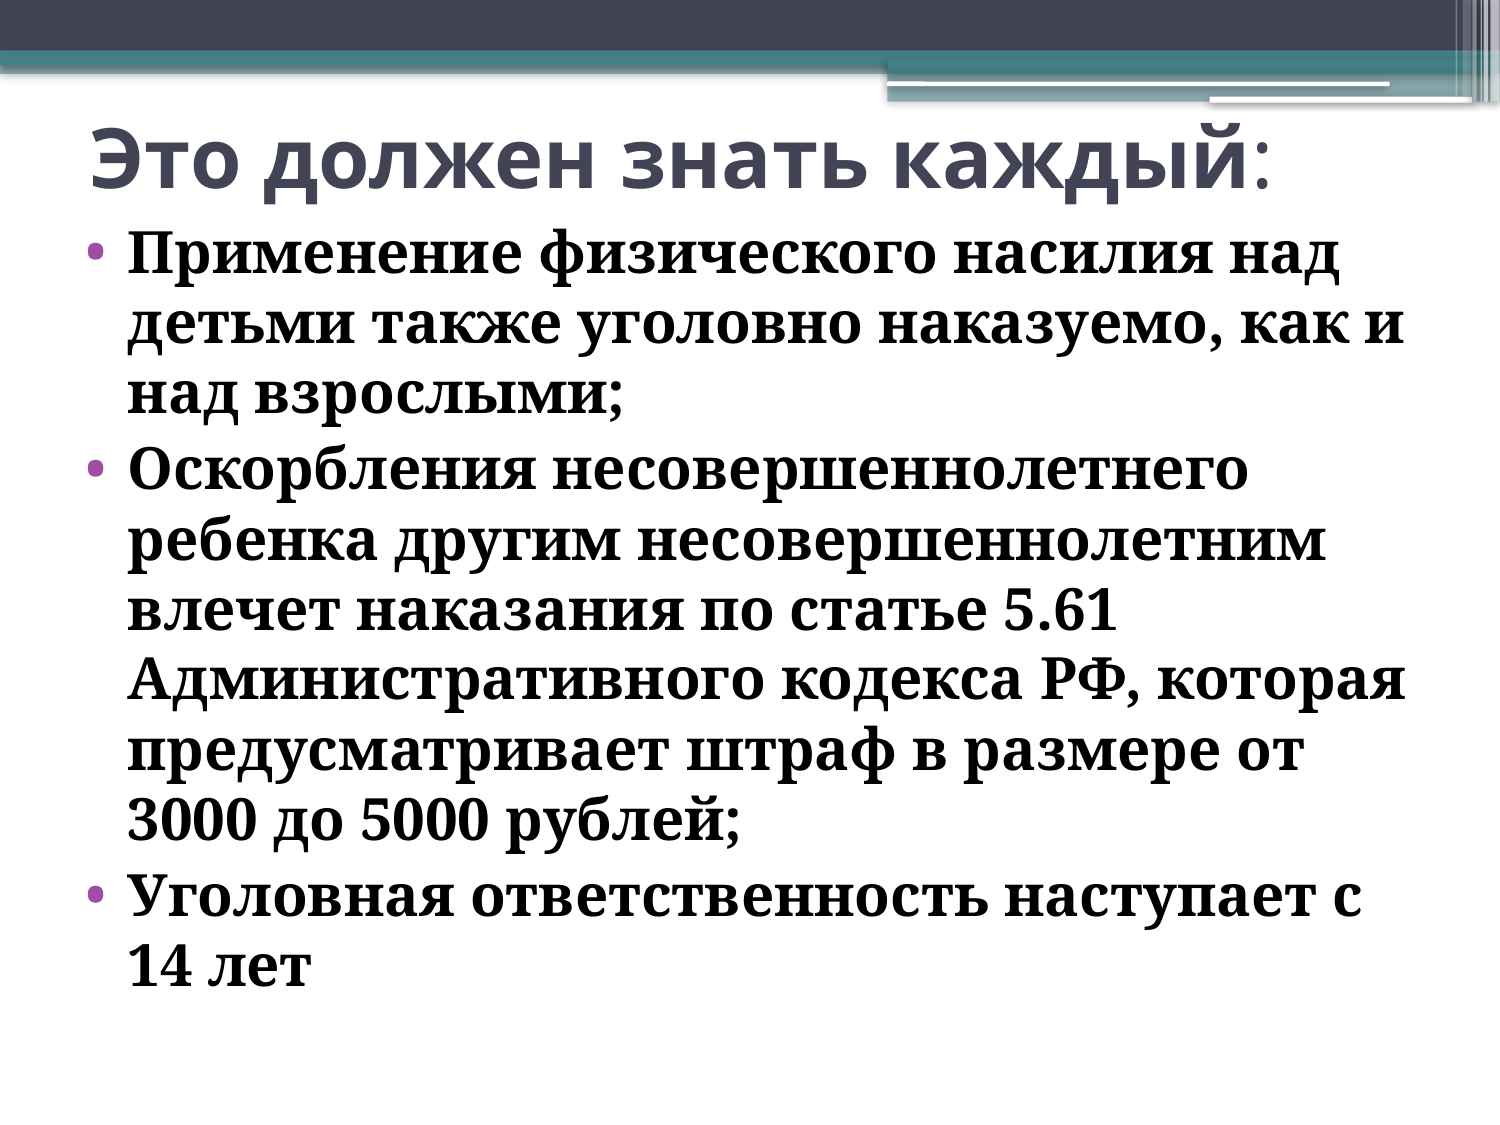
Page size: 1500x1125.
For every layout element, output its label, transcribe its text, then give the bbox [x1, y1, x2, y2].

list Применение физического насилия над детьми также уголовно наказуемо, как и над взрослыми; Оскорбления несовершеннолетнего ребенка другим несовершеннолетним влечет наказания по статье 5.61 Административного кодекса РФ, которая предусматривает штраф в размере от 3000 до 5000 рублей; Уголовная ответственность наступает с 14 лет [53, 208, 1447, 1079]
title Это должен знать каждый: [75, 90, 1425, 208]
